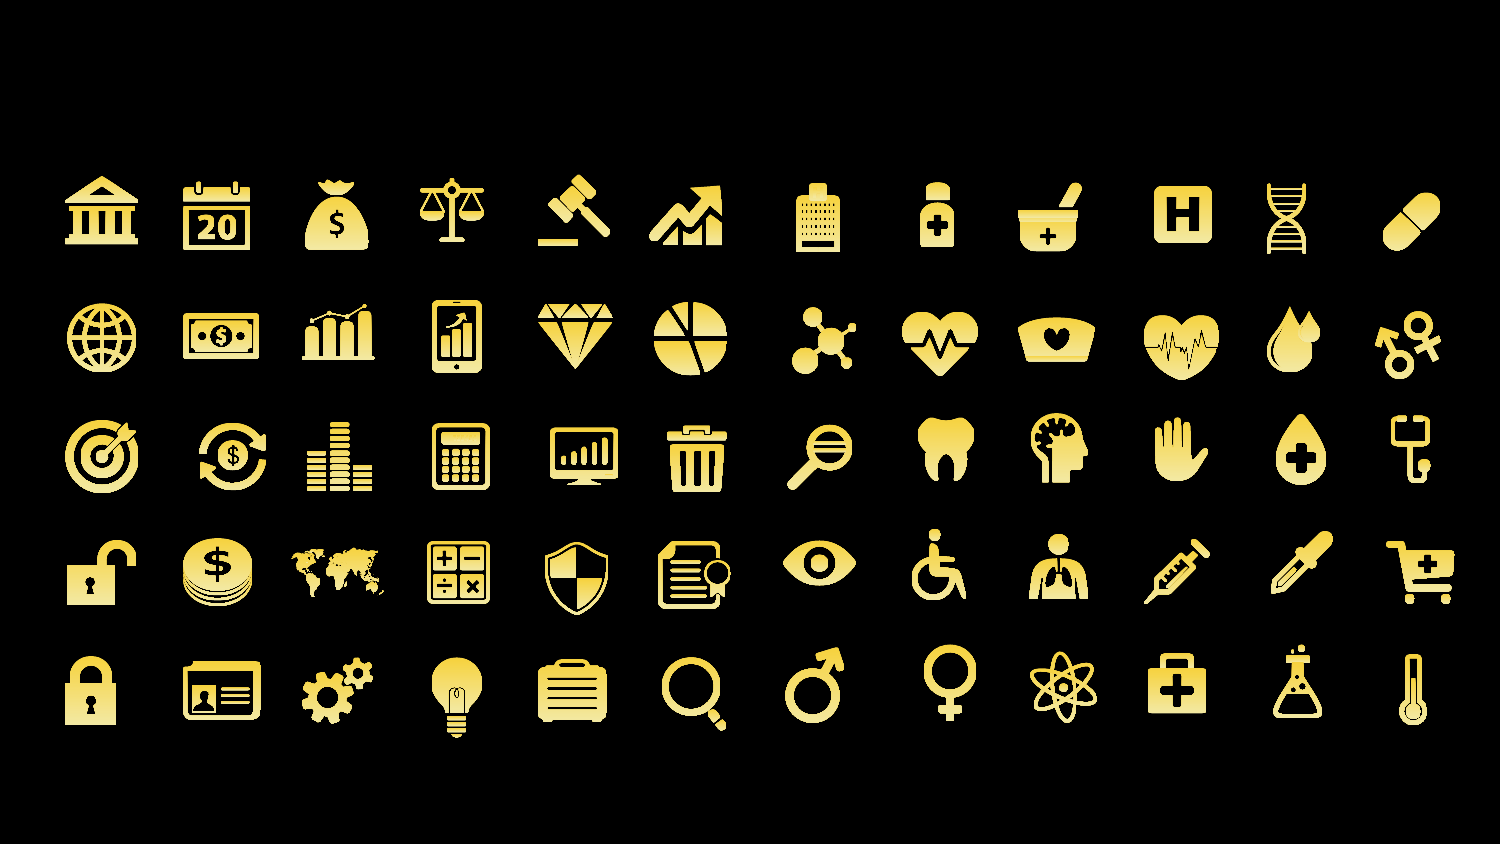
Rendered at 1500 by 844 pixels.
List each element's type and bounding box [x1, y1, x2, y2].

text_box [537, 303, 613, 369]
text_box [1144, 538, 1210, 605]
text_box [1147, 653, 1207, 714]
text_box [1385, 540, 1455, 604]
text_box [67, 539, 137, 605]
text_box [1375, 309, 1442, 381]
text_box [1017, 181, 1083, 252]
text_box [657, 540, 731, 609]
text_box [796, 182, 840, 253]
text_box [1143, 313, 1221, 381]
text_box [648, 185, 723, 246]
text_box [183, 313, 260, 359]
text_box [1265, 305, 1321, 373]
text_box [786, 422, 855, 491]
text_box [431, 657, 483, 738]
text_box [537, 174, 612, 246]
text_box [917, 417, 975, 481]
text_box [306, 421, 373, 491]
text_box [544, 541, 609, 616]
text_box [67, 303, 137, 373]
text_box [911, 528, 968, 601]
text_box [183, 661, 263, 720]
text_box [301, 657, 374, 724]
text_box [1154, 185, 1212, 243]
text_box [1275, 413, 1327, 485]
text_box [65, 419, 139, 493]
text_box [431, 299, 482, 373]
text_box [537, 659, 607, 722]
text_box [65, 175, 139, 245]
text_box [549, 427, 619, 486]
text_box [199, 422, 267, 491]
text_box [289, 547, 384, 598]
text_box [902, 311, 978, 376]
text_box [183, 537, 252, 606]
text_box [301, 303, 375, 360]
text_box [1029, 651, 1098, 723]
text_box [1270, 530, 1334, 594]
text_box [666, 425, 728, 493]
text_box [65, 655, 117, 726]
text_box [920, 181, 955, 247]
text_box [1381, 191, 1442, 252]
text_box [790, 306, 858, 376]
text_box [785, 647, 845, 723]
text_box [1399, 654, 1428, 726]
text_box [923, 644, 977, 722]
text_box [1030, 413, 1089, 483]
text_box [183, 181, 251, 251]
text_box [1017, 317, 1096, 362]
text_box [1028, 533, 1089, 600]
text_box [427, 540, 490, 604]
text_box [419, 177, 485, 243]
text_box [658, 653, 728, 731]
text_box [1272, 644, 1323, 719]
text_box [1262, 182, 1311, 255]
text_box [431, 422, 491, 490]
text_box [782, 540, 857, 586]
text_box [301, 179, 373, 250]
text_box [1390, 415, 1431, 484]
text_box [653, 301, 728, 376]
text_box [1154, 417, 1209, 481]
